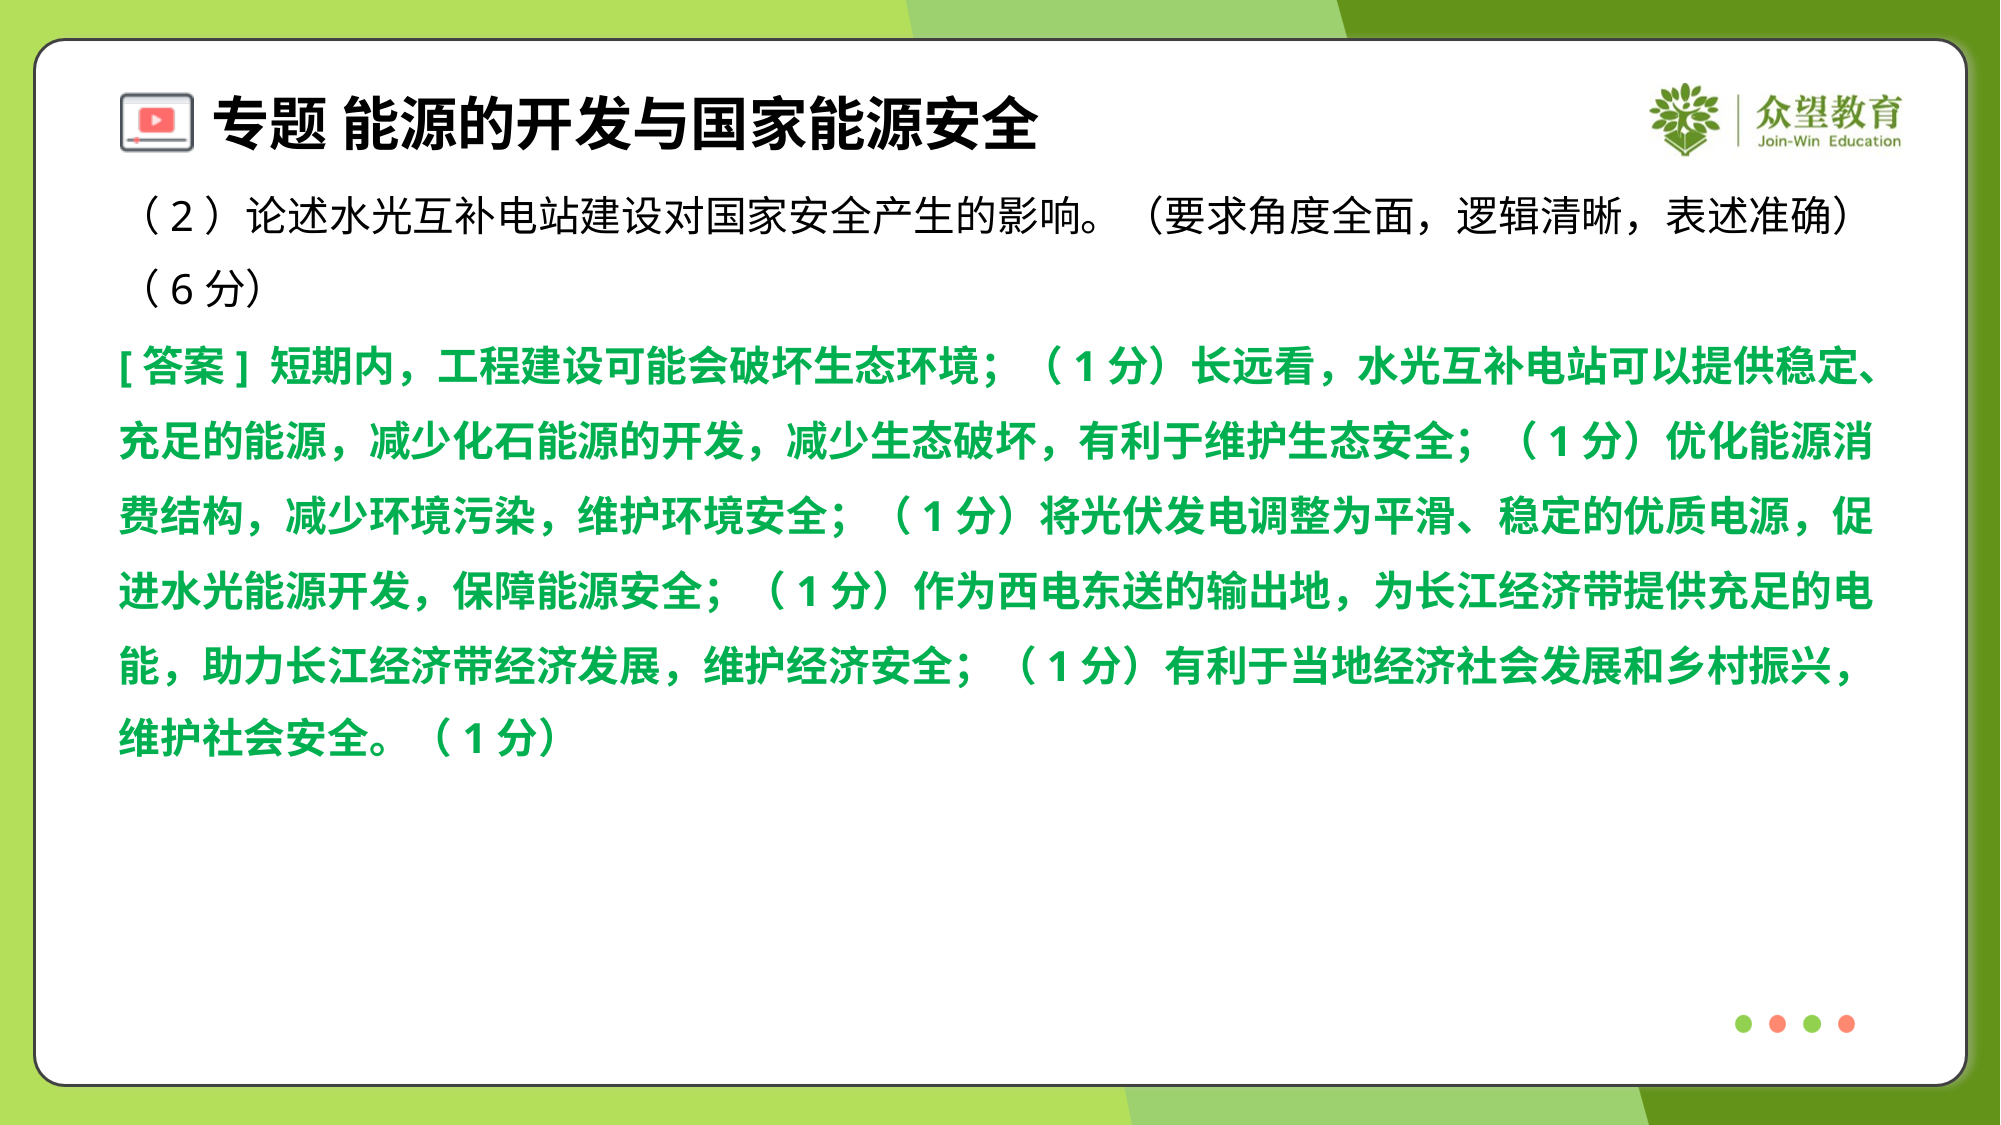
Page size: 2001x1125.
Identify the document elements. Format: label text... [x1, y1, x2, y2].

text_box （2）论述水光互补电站建设对国家安全产生的影响。（要求角度全面，逻辑清晰，表述准确） （6分） [118, 164, 1883, 306]
picture [0, 0, 2000, 1125]
text_box [答案] 短期内，工程建设可能会破坏生态环境；（1分）长远看，水光互补电站可以提供稳定、 充足的能源，减少化石能源的开发，减少生态破坏，有利于维护生态安全；（1分）优化能源消 费结构，减少环境污染，维护环境安全；（1分）将光伏发电调整为平滑、稳定的优质电源，促 进水光能源开发，保障能源安全；（1分）作为西电东送的输出地，为长江经济带提供充足的电 能，助力长江经济带经济发展，维护经济安全；（1分）有利于当地经济社会发展和乡村振兴， 维护社会安全。（1分） [118, 314, 1883, 755]
